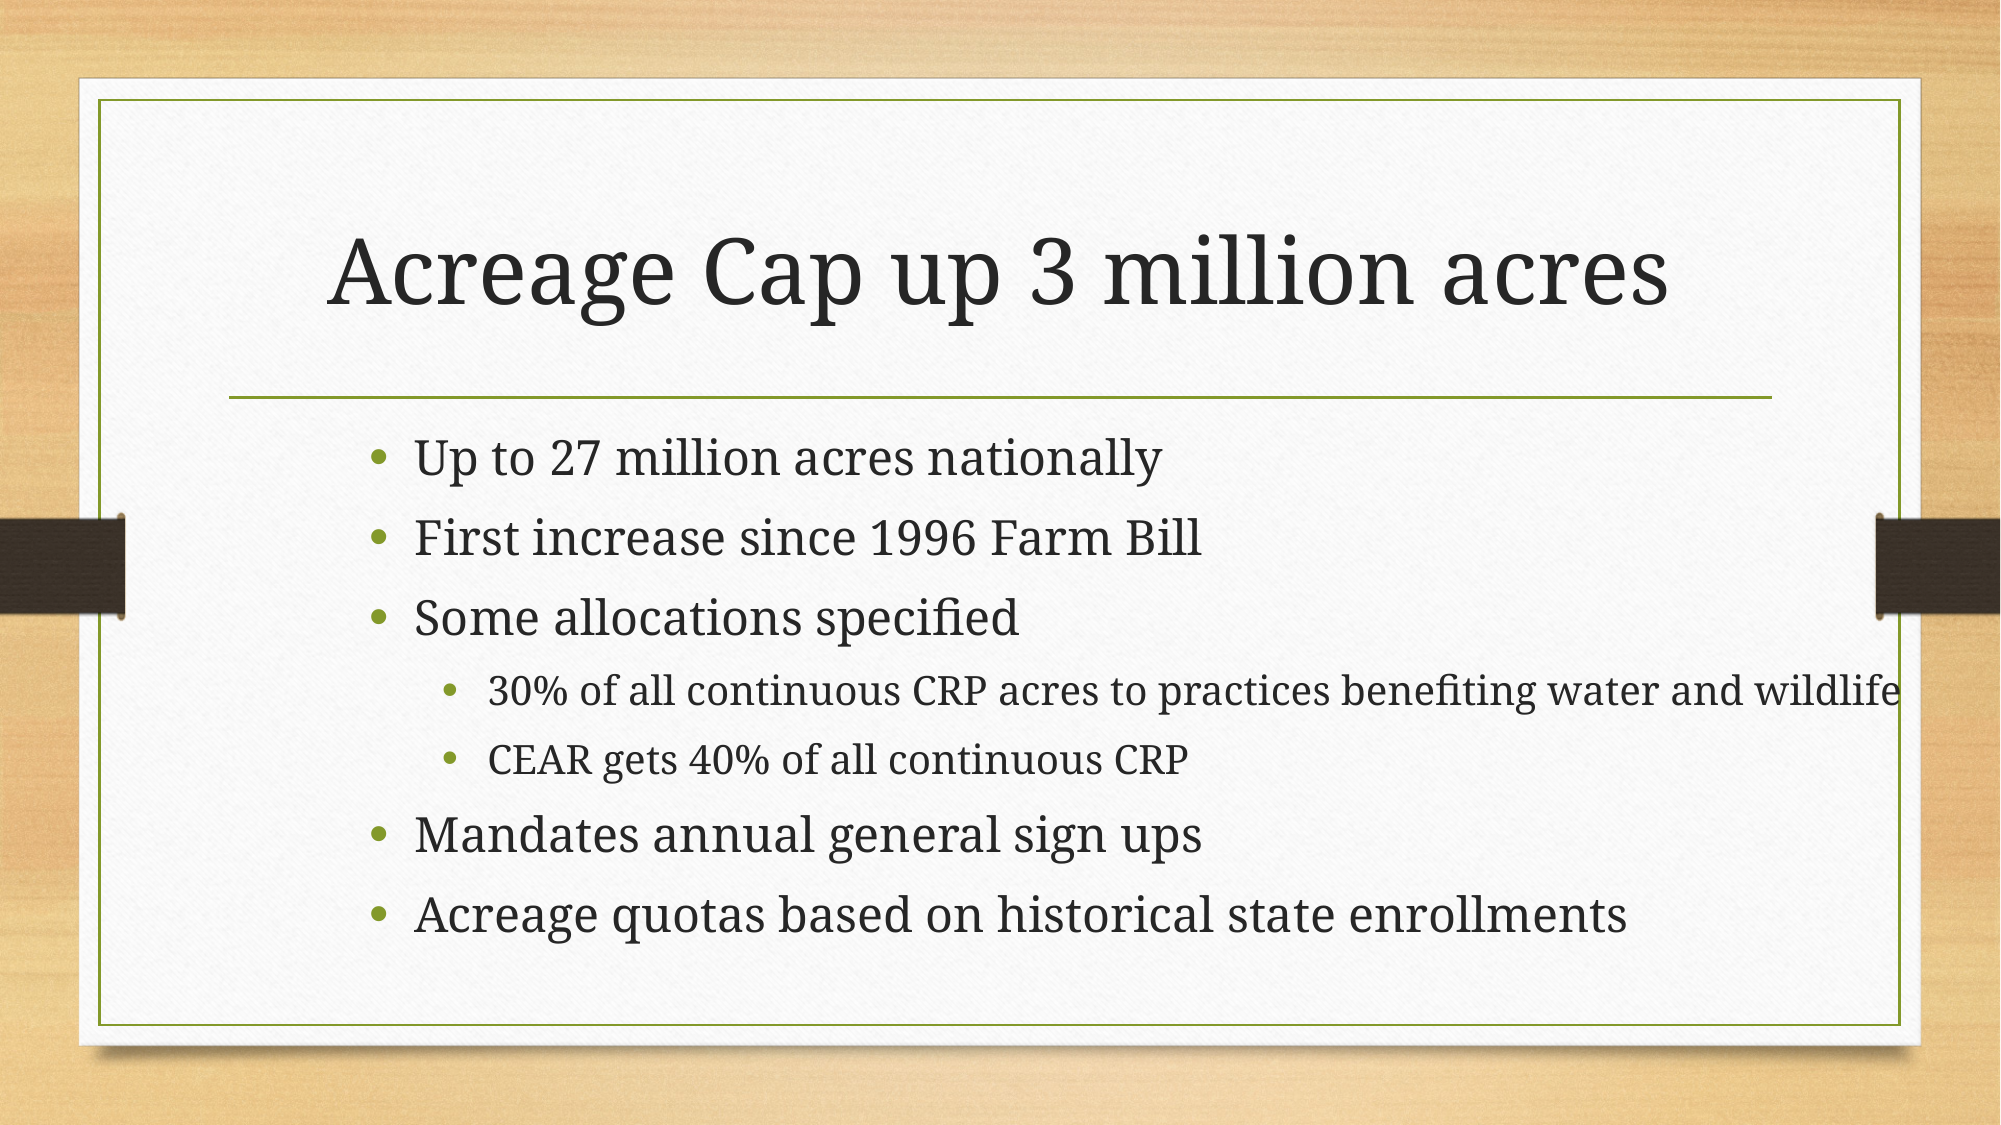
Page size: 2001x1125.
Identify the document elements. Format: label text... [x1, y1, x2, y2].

list Up to 27 million acres nationally First increase since 1996 Farm Bill Some allocations specified 30% of all continuous CRP acres to practices benefiting water and wildlife CEAR gets 40% of all continuous CRP Mandates annual general sign ups Acreage quotas based on historical state enrollments [354, 419, 1930, 964]
title Acreage Cap up 3 million acres [212, 161, 1788, 375]
picture [0, 0, 2001, 1125]
